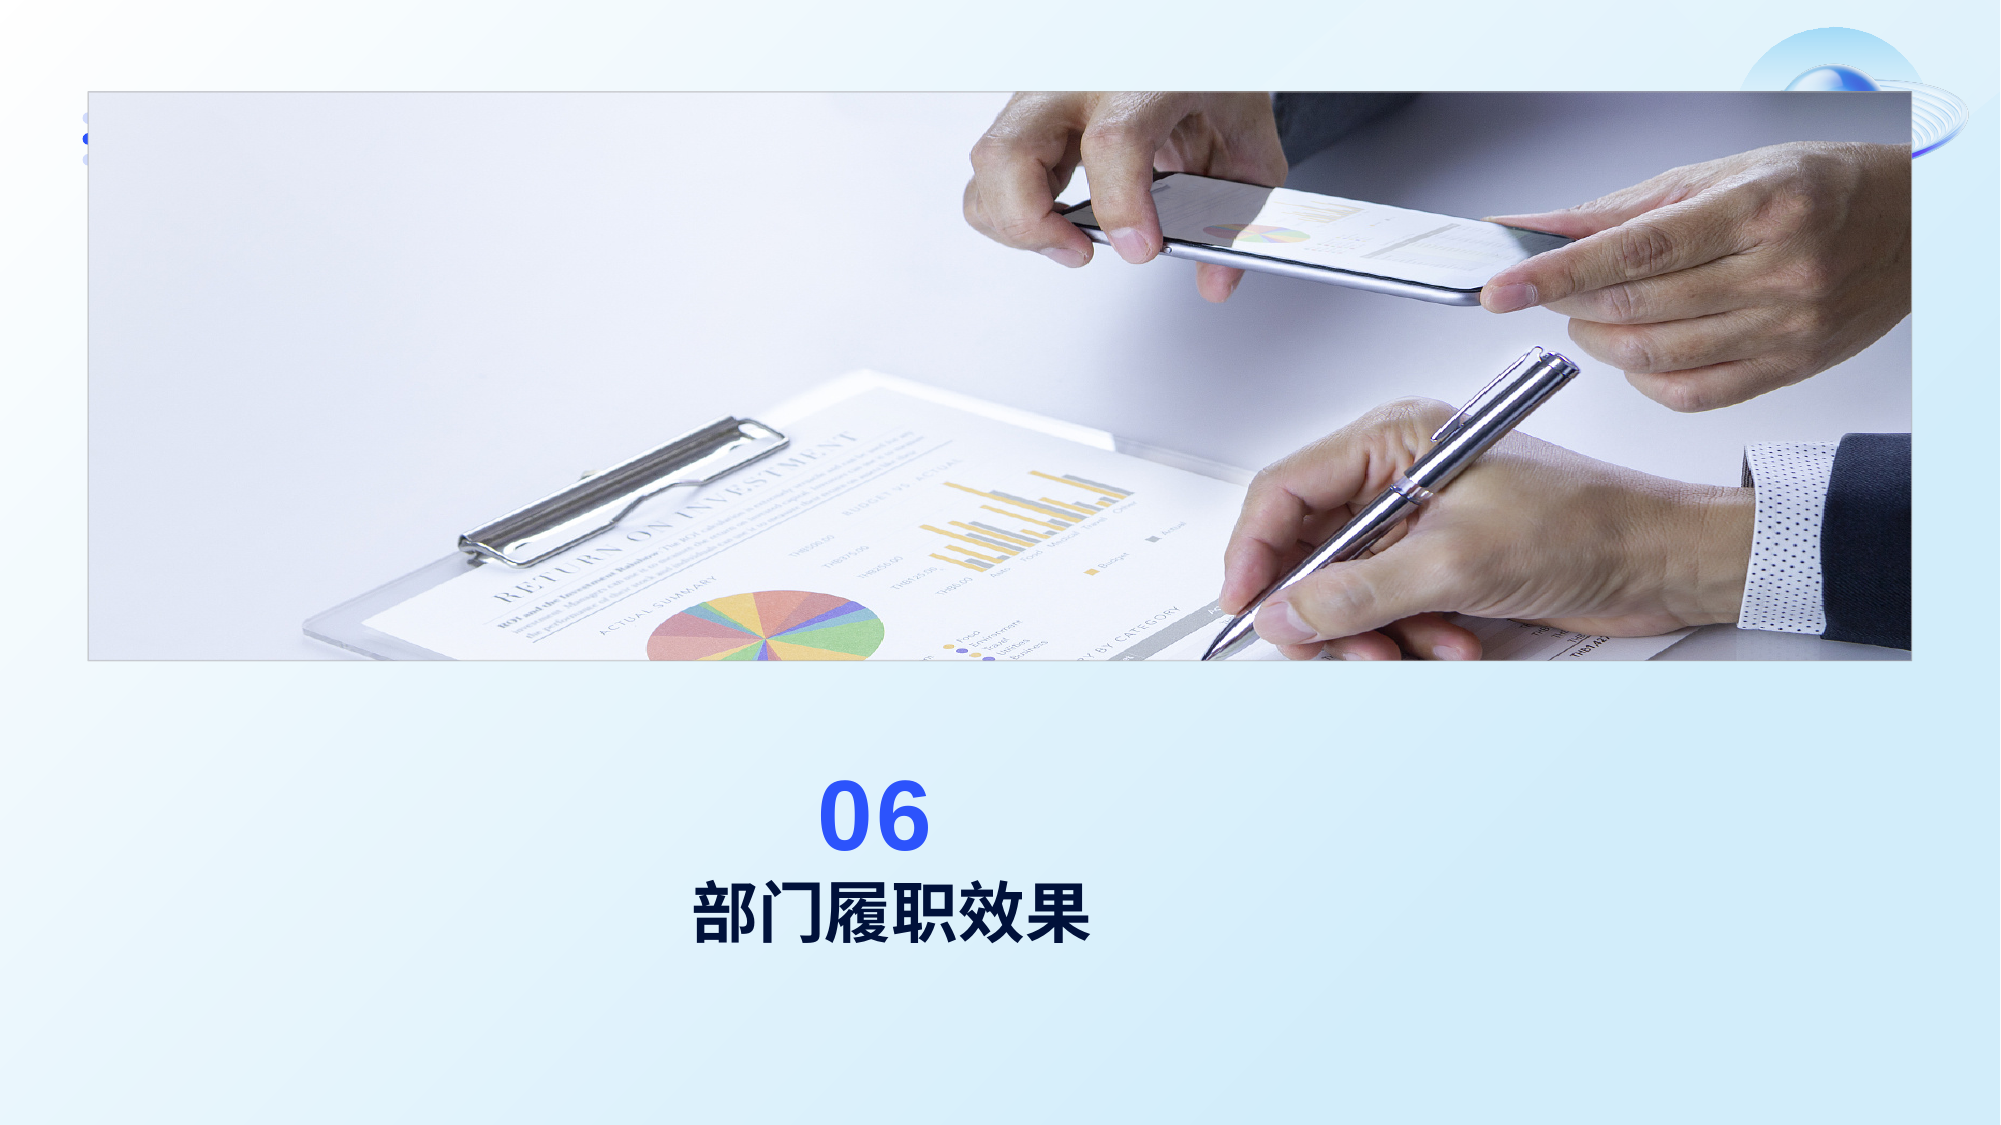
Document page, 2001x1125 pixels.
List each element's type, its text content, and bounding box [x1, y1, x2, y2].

title 有关对策建议 [1740, 55, 1927, 93]
picture [88, 91, 1912, 661]
title 06 部门履职效果 [403, 750, 1380, 951]
